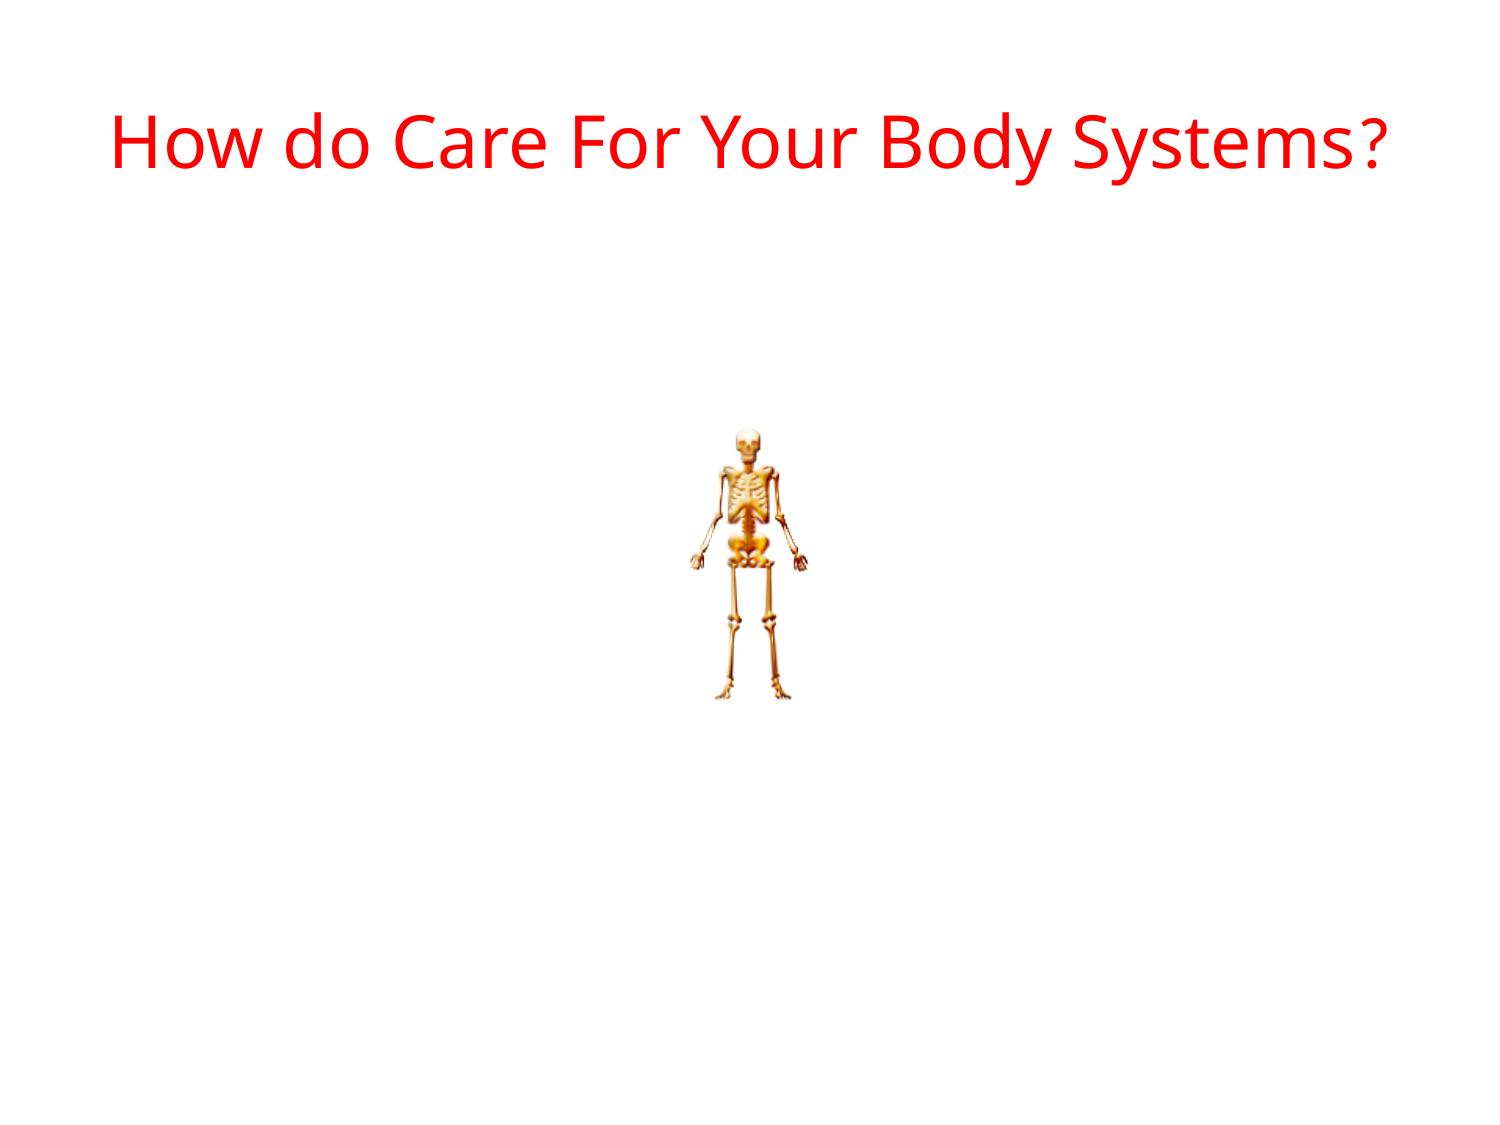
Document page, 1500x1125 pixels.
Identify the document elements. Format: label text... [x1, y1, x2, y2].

title How do Care For Your Body Systems? [75, 45, 1425, 233]
picture [609, 421, 891, 704]
